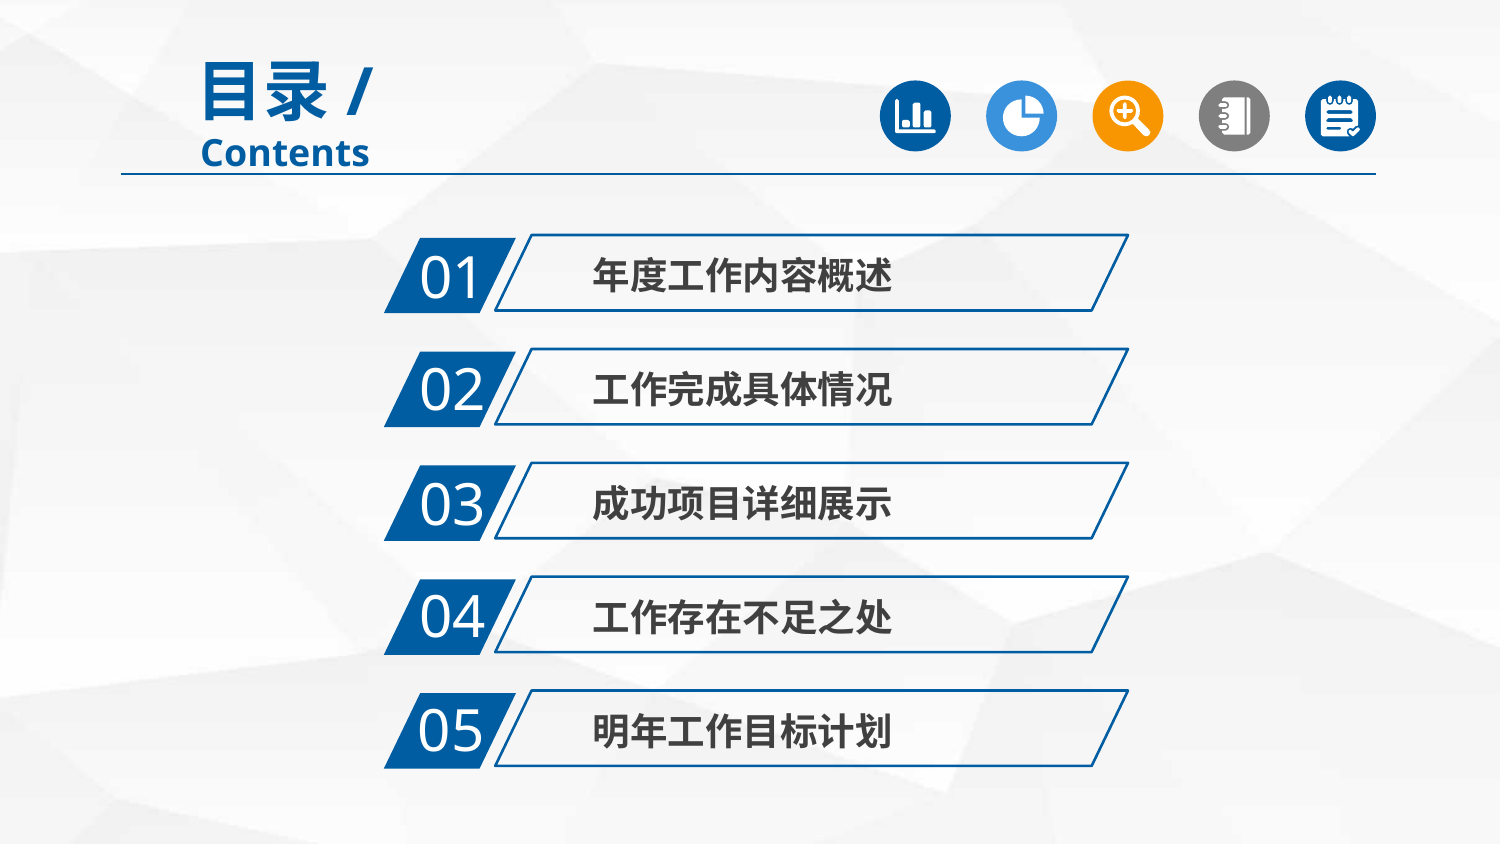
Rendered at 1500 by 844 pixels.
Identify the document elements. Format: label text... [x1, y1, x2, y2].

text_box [383, 344, 531, 428]
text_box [494, 690, 1129, 767]
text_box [383, 232, 531, 314]
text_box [494, 234, 1129, 311]
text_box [383, 459, 531, 542]
text_box 目录/Contents [100, 70, 471, 152]
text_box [1198, 80, 1271, 152]
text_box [383, 571, 531, 656]
picture [0, 0, 1500, 844]
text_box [1092, 80, 1164, 152]
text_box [1304, 80, 1377, 152]
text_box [494, 462, 1129, 539]
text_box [383, 685, 530, 769]
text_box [879, 80, 952, 152]
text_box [494, 348, 1129, 425]
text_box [985, 80, 1058, 152]
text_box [494, 576, 1129, 653]
